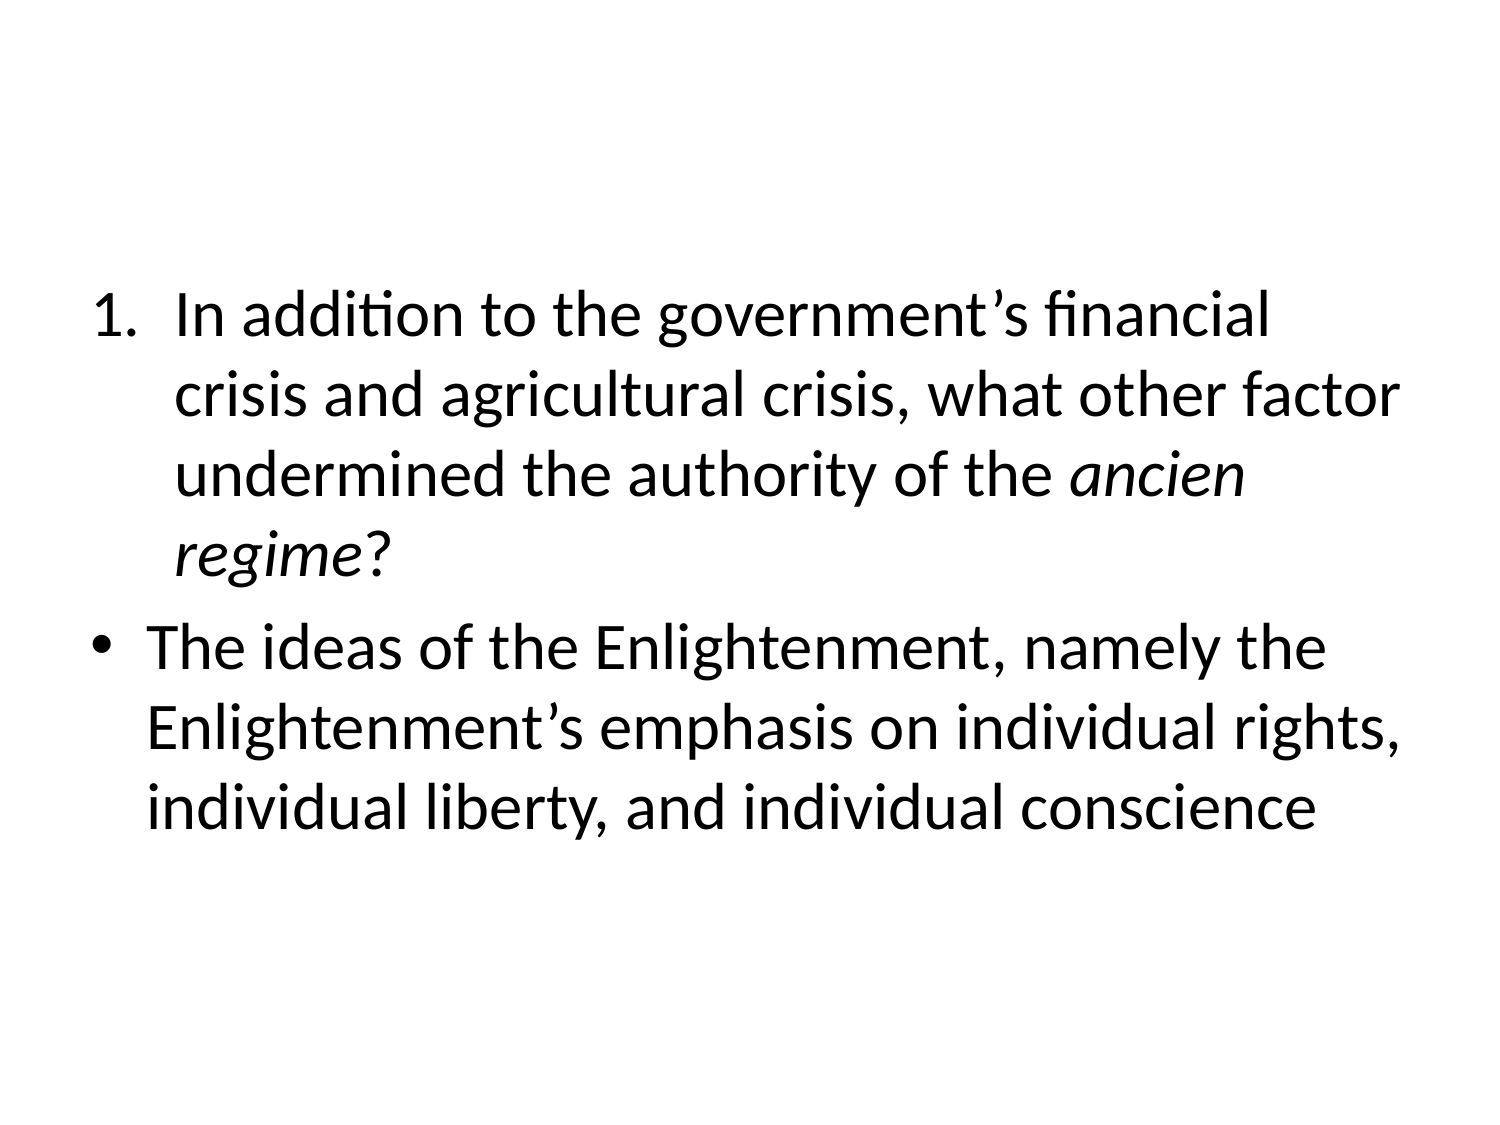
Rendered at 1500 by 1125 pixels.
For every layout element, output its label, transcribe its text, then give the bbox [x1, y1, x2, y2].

list In addition to the government’s financial crisis and agricultural crisis, what other factor undermined the authority of the ancien regime? The ideas of the Enlightenment, namely the Enlightenment’s emphasis on individual rights, individual liberty, and individual conscience [75, 262, 1425, 1005]
